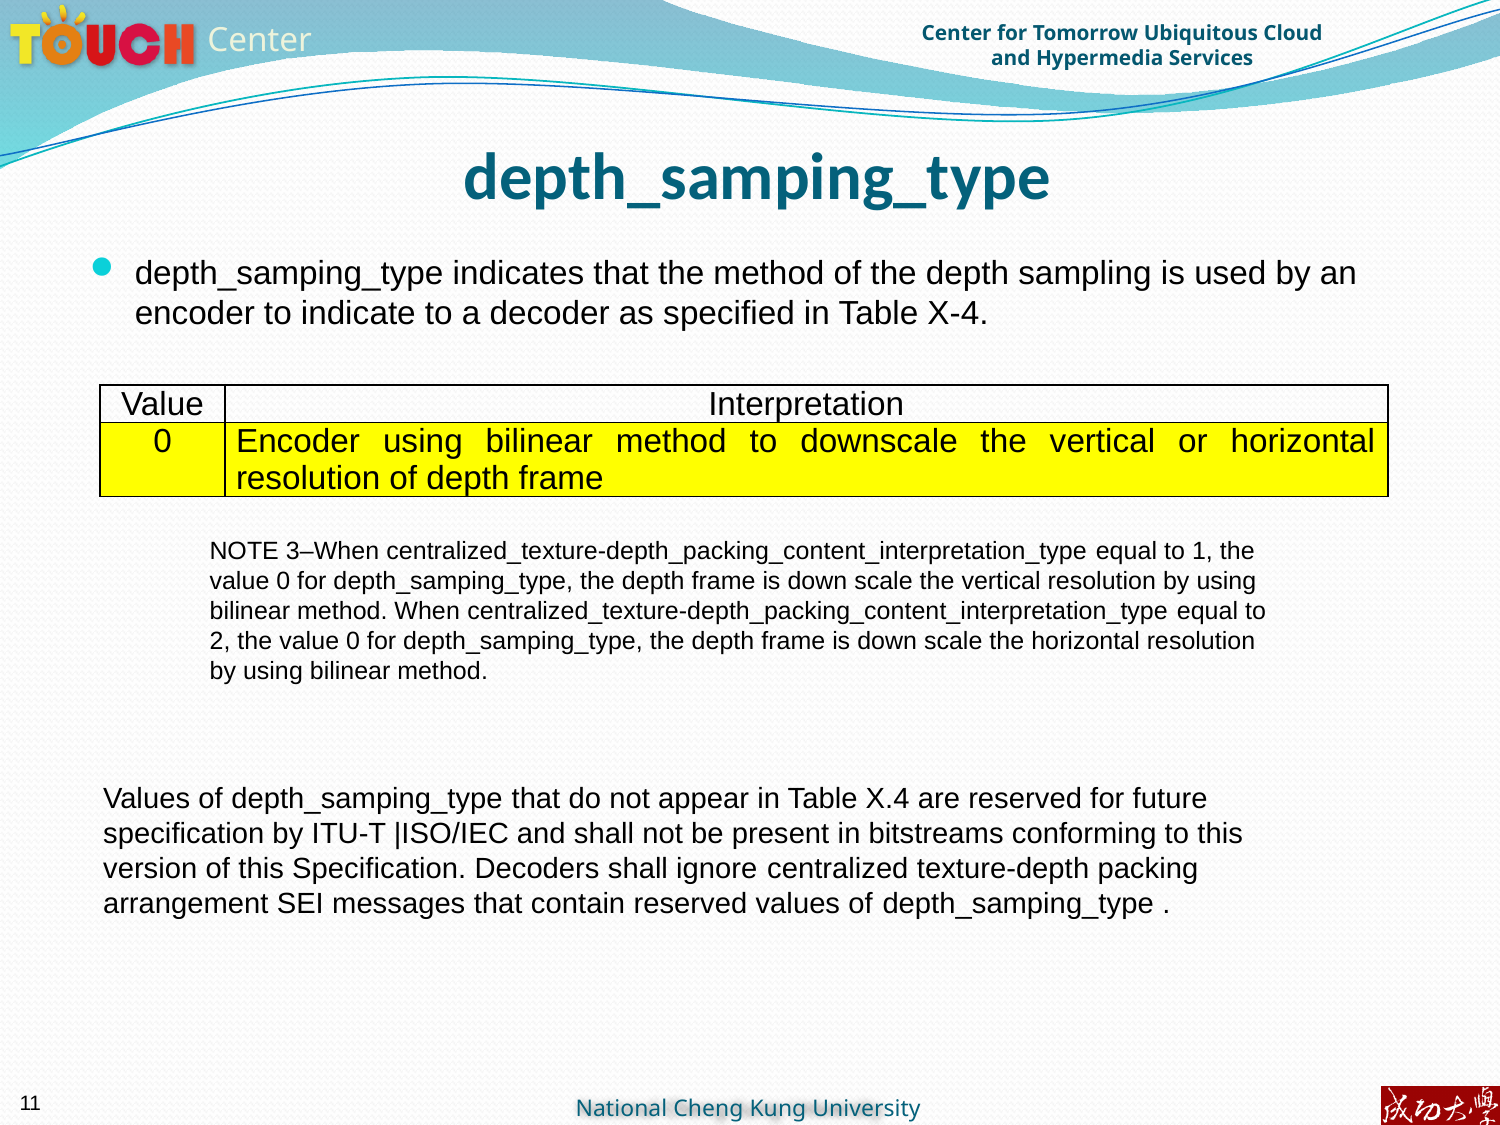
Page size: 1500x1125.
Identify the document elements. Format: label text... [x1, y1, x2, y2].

table_cell 0 [101, 423, 224, 496]
list depth_samping_type indicates that the method of the depth sampling is used by an encoder to indicate to a decoder as specified in Table X‑4. [74, 243, 1426, 1038]
text_box Values of depth_samping_type that do not appear in Table X.4 are reserved for future specification by ITU-T |ISO/IEC and shall not be present in bitstreams conforming to this version of this Specification. Decoders shall ignore centralized texture-depth packing arrangement SEI messages that contain reserved values of depth_samping_type . [88, 772, 1329, 927]
table_cell Encoder using bilinear method to downscale the vertical or horizontal resolution of depth frame [226, 423, 1387, 496]
text_box NOTE 3–When centralized_texture-depth_packing_content_interpretation_type equal to 1, the value 0 for depth_samping_type, the depth frame is down scale the vertical resolution by using bilinear method. When centralized_texture-depth_packing_content_interpretation_type equal to 2, the value 0 for depth_samping_type, the depth frame is down scale the horizontal resolution by using bilinear method. [194, 527, 1294, 692]
table_header Interpretation [226, 386, 1387, 422]
table_header Value [101, 386, 224, 422]
title depth_samping_type [74, 125, 1426, 243]
picture [5, 0, 201, 73]
picture [1381, 1086, 1500, 1125]
